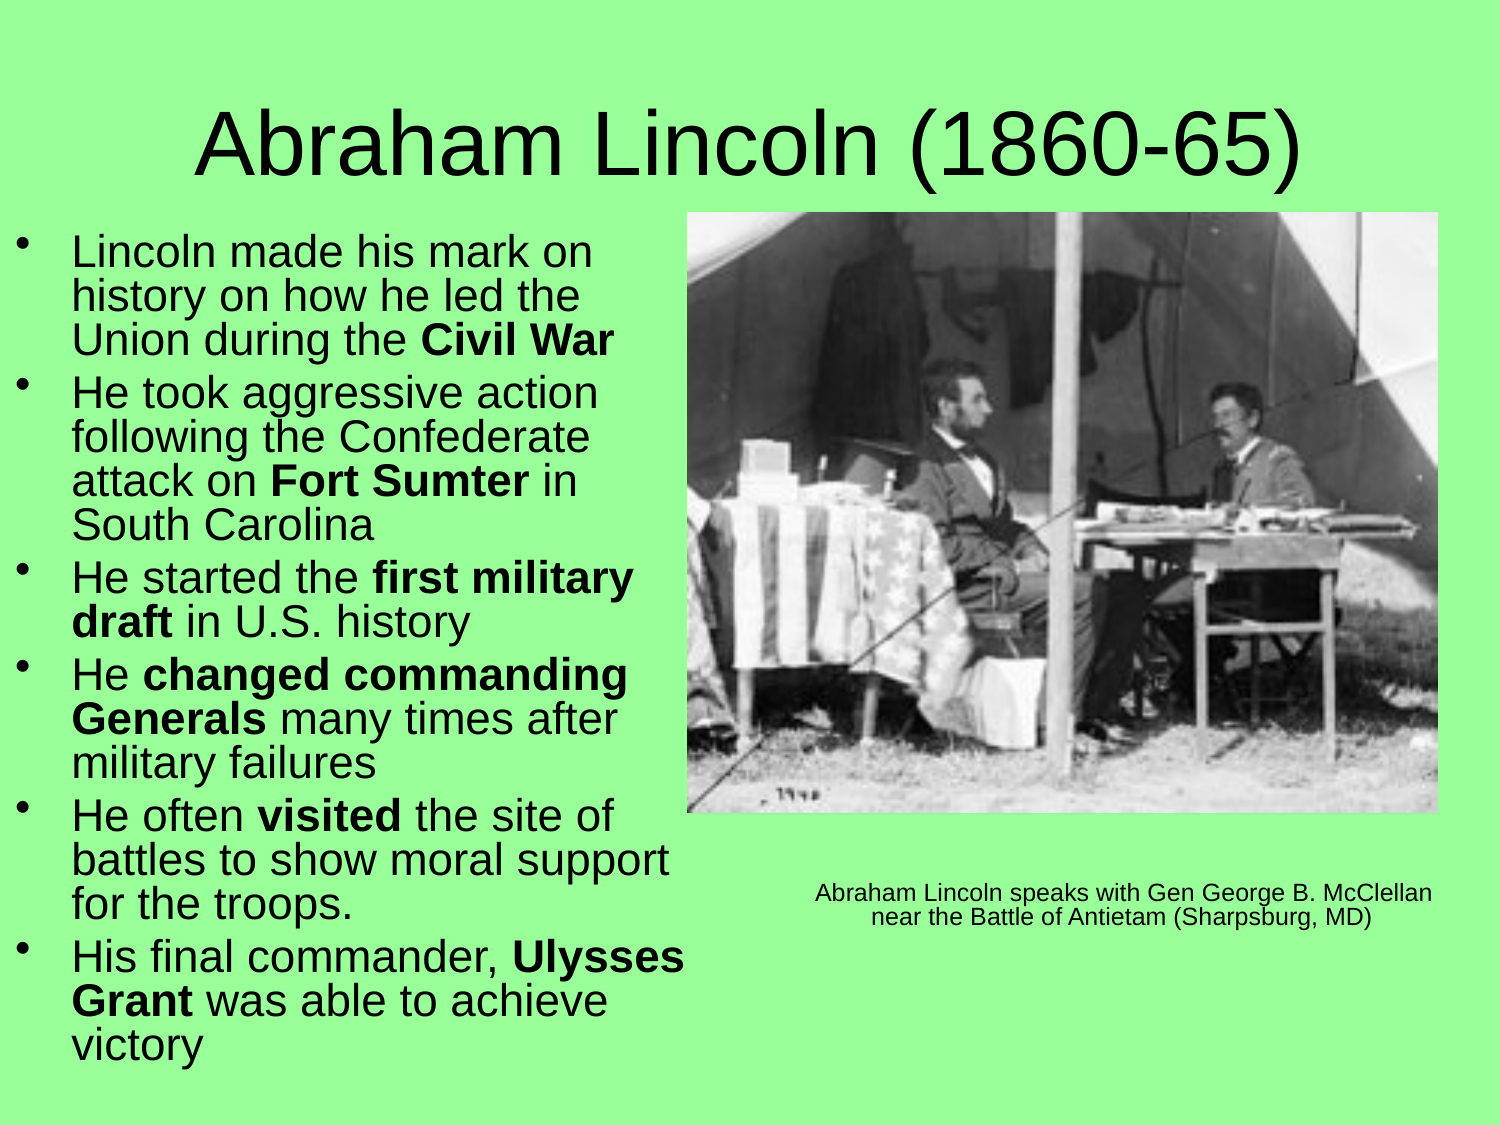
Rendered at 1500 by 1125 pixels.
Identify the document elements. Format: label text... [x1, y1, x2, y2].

title Abraham Lincoln (1860-65) [75, 45, 1425, 224]
picture [687, 212, 1438, 813]
list Abraham Lincoln speaks with Gen George B. McClellan near the Battle of Antietam (Sharpsburg, MD) [800, 875, 1463, 955]
list Lincoln made his mark on history on how he led the Union during the Civil War He took aggressive action following the Confederate attack on Fort Sumter in South Carolina He started the first military draft in U.S. history He changed commanding Generals many times after military failures He often visited the site of battles to show moral support for the troops. His final commander, Ulysses Grant was able to achieve victory [0, 224, 713, 1088]
